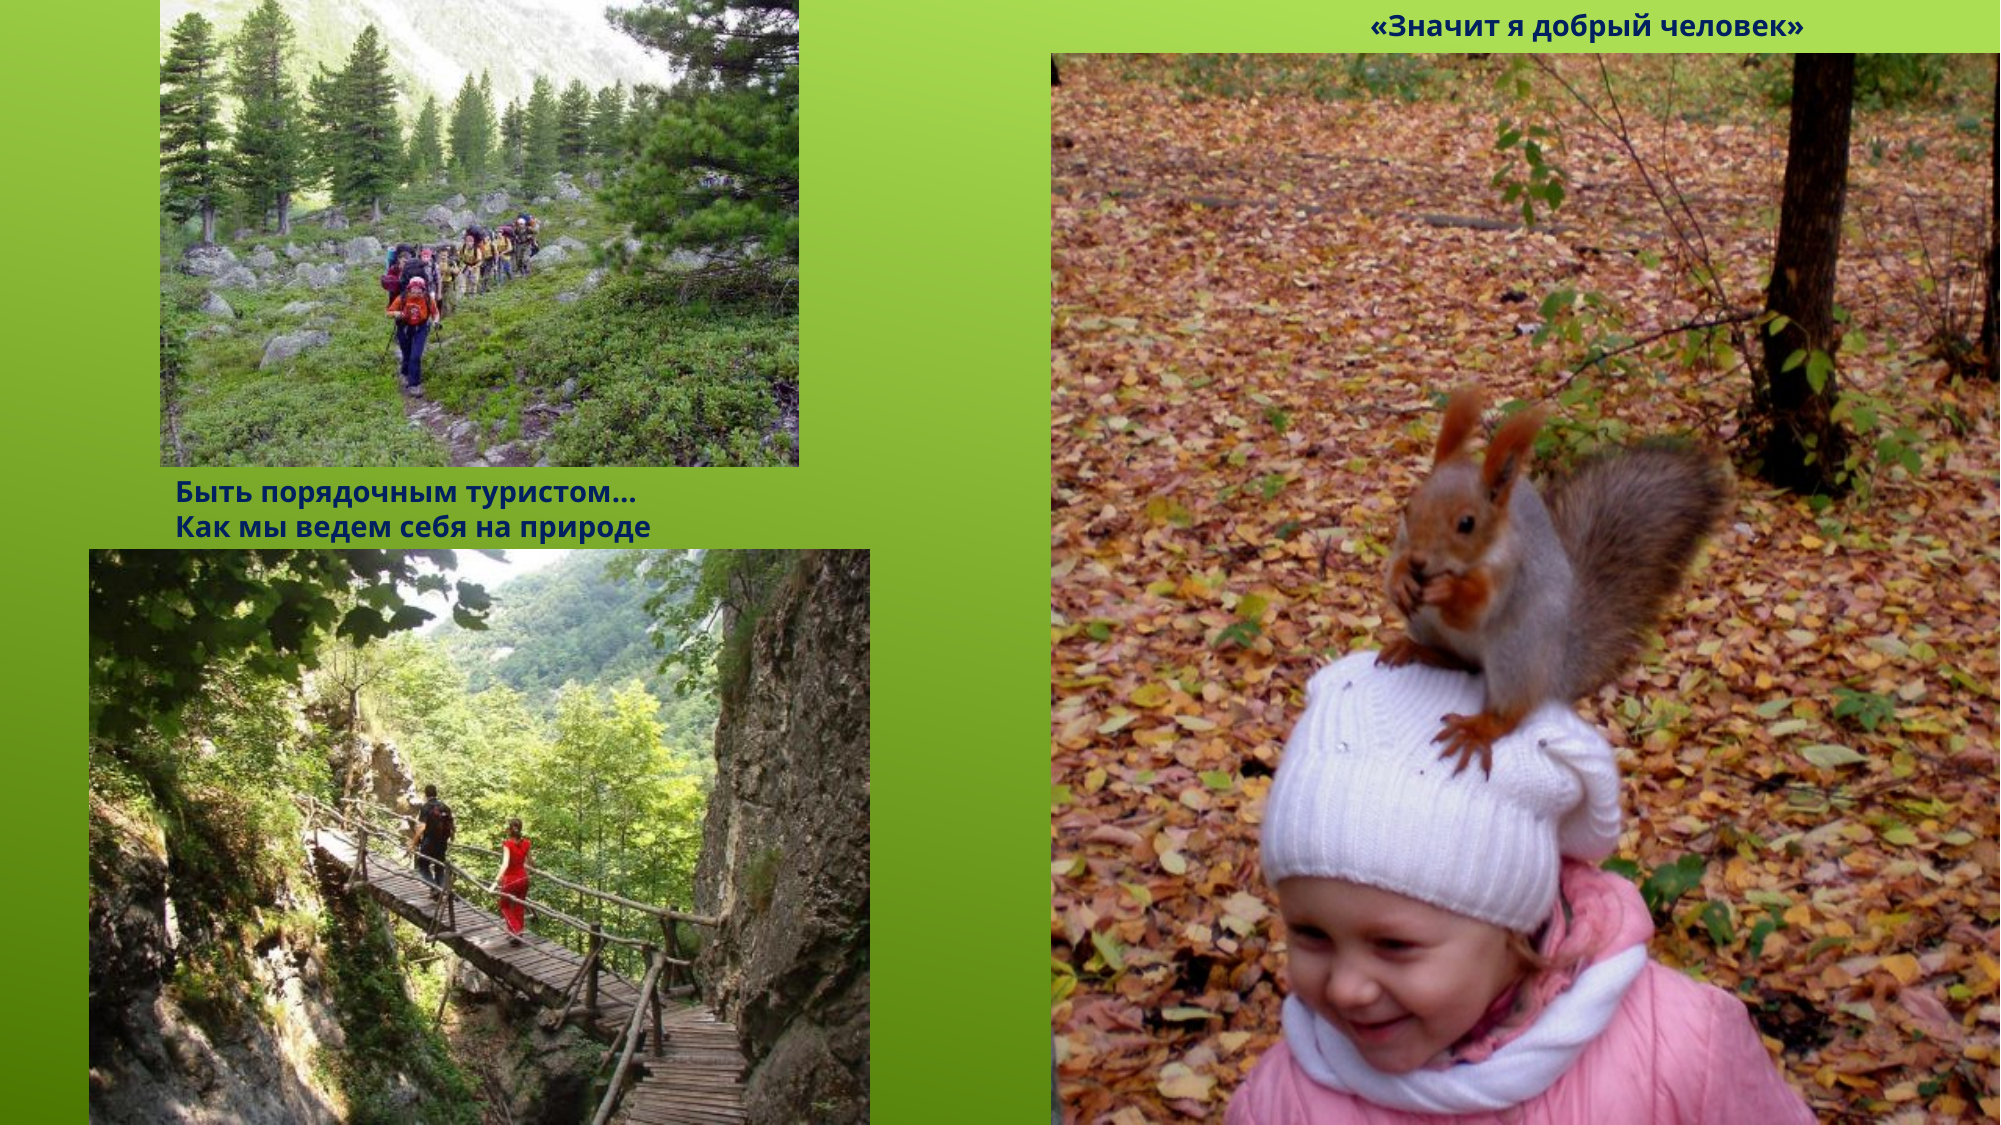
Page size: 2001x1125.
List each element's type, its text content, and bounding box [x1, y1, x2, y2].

text_box «Значит я добрый человек» [1355, 0, 1836, 50]
picture [1051, 52, 2000, 1125]
picture [160, 0, 799, 467]
picture [88, 549, 870, 1125]
text_box Быть порядочным туристом… Как мы ведем себя на природе [160, 467, 720, 549]
